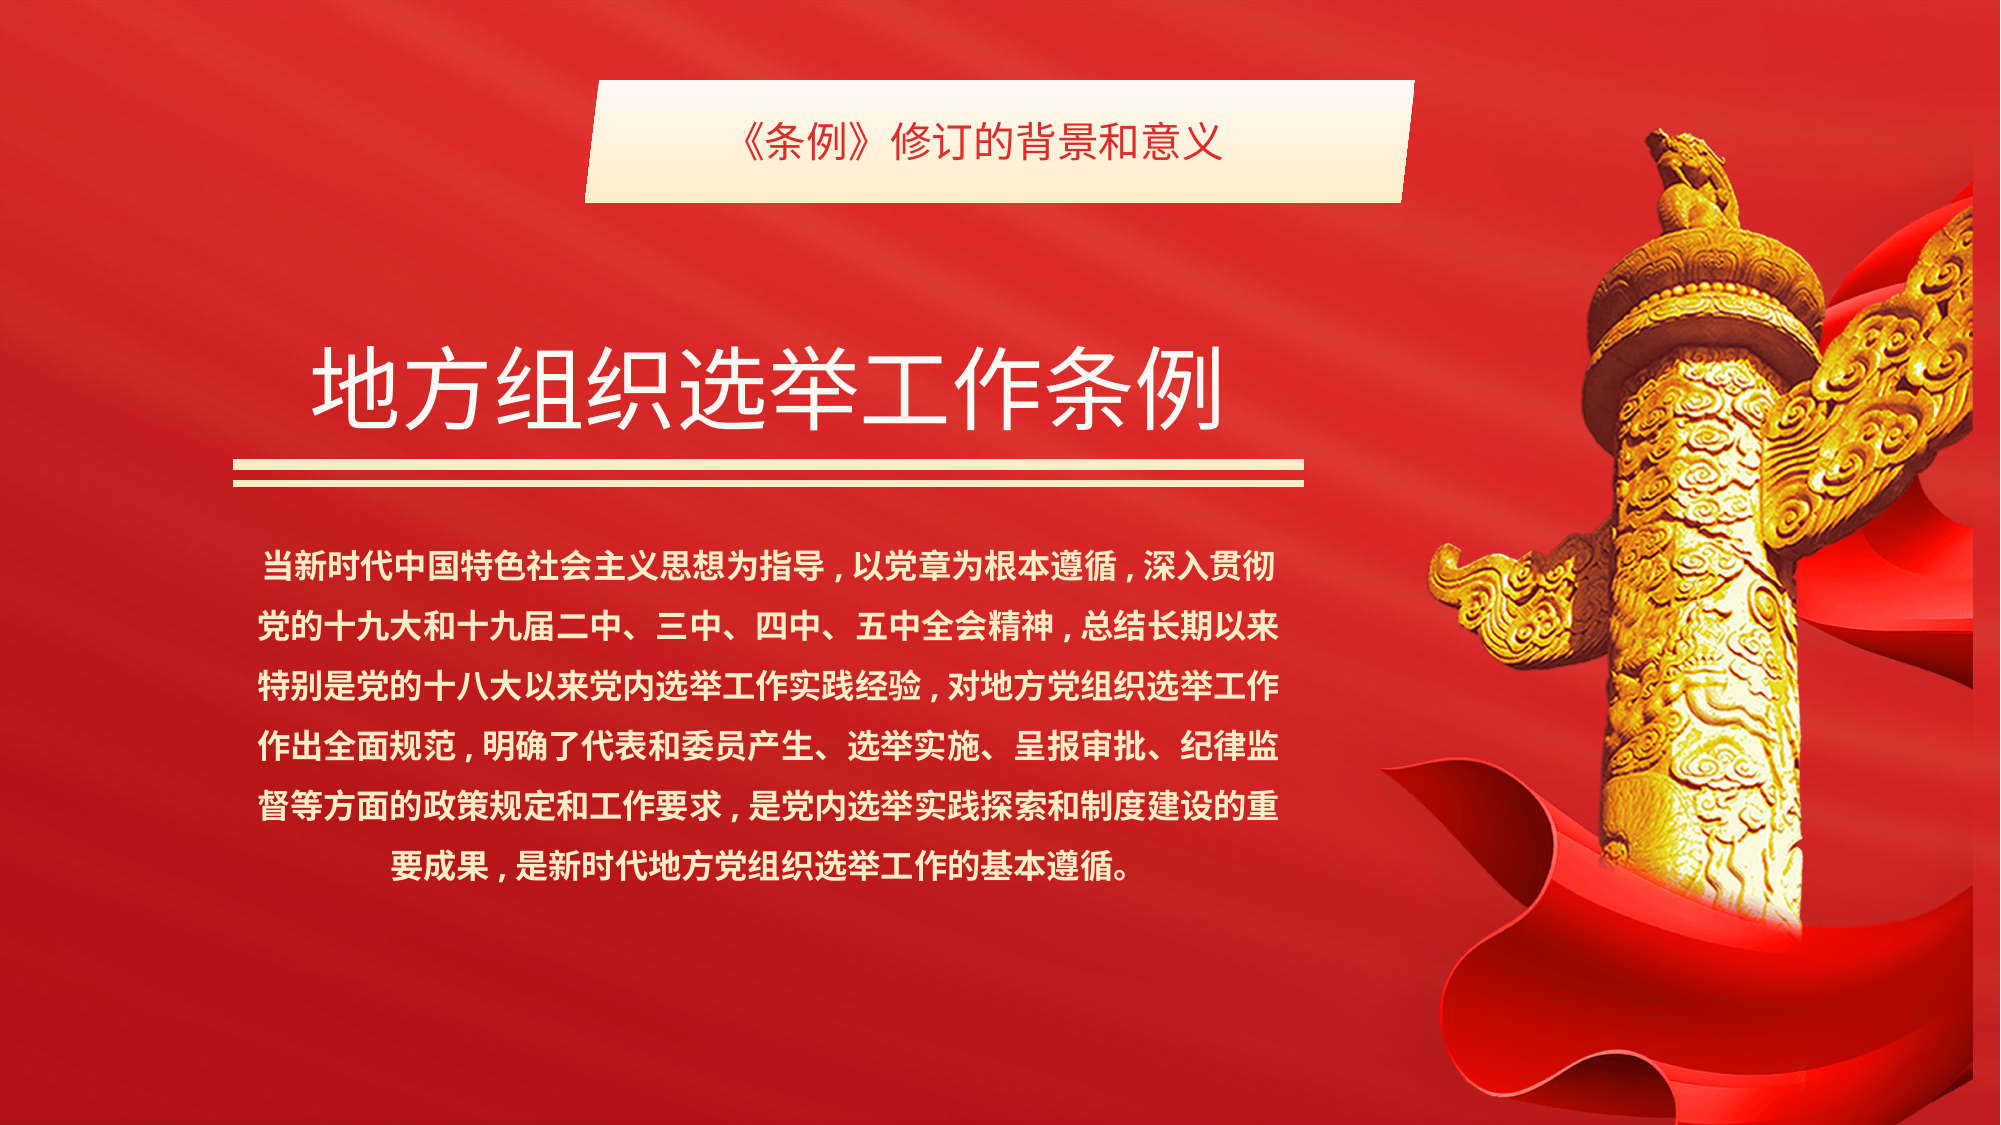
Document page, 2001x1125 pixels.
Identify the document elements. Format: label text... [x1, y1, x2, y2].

text_box [233, 480, 1304, 487]
text_box 当新时代中国特色社会主义思想为指导,以党章为根本遵循,深入贯彻党的十九大和十九届二中、三中、四中、五中全会精神,总结长期以来特别是党的十八大以来党内选举工作实践经验,对地方党组织选举工作作出全面规范,明确了代表和委员产生、选举实施、呈报审批、纪律监督等方面的政策规定和工作要求,是党内选举实践探索和制度建设的重要成果,是新时代地方党组织选举工作的基本遵循。 [247, 525, 1290, 885]
picture [0, 0, 2000, 1125]
text_box 地方组织选举工作条例 [215, 331, 1319, 442]
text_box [483, 79, 1464, 203]
text_box [233, 459, 1304, 470]
